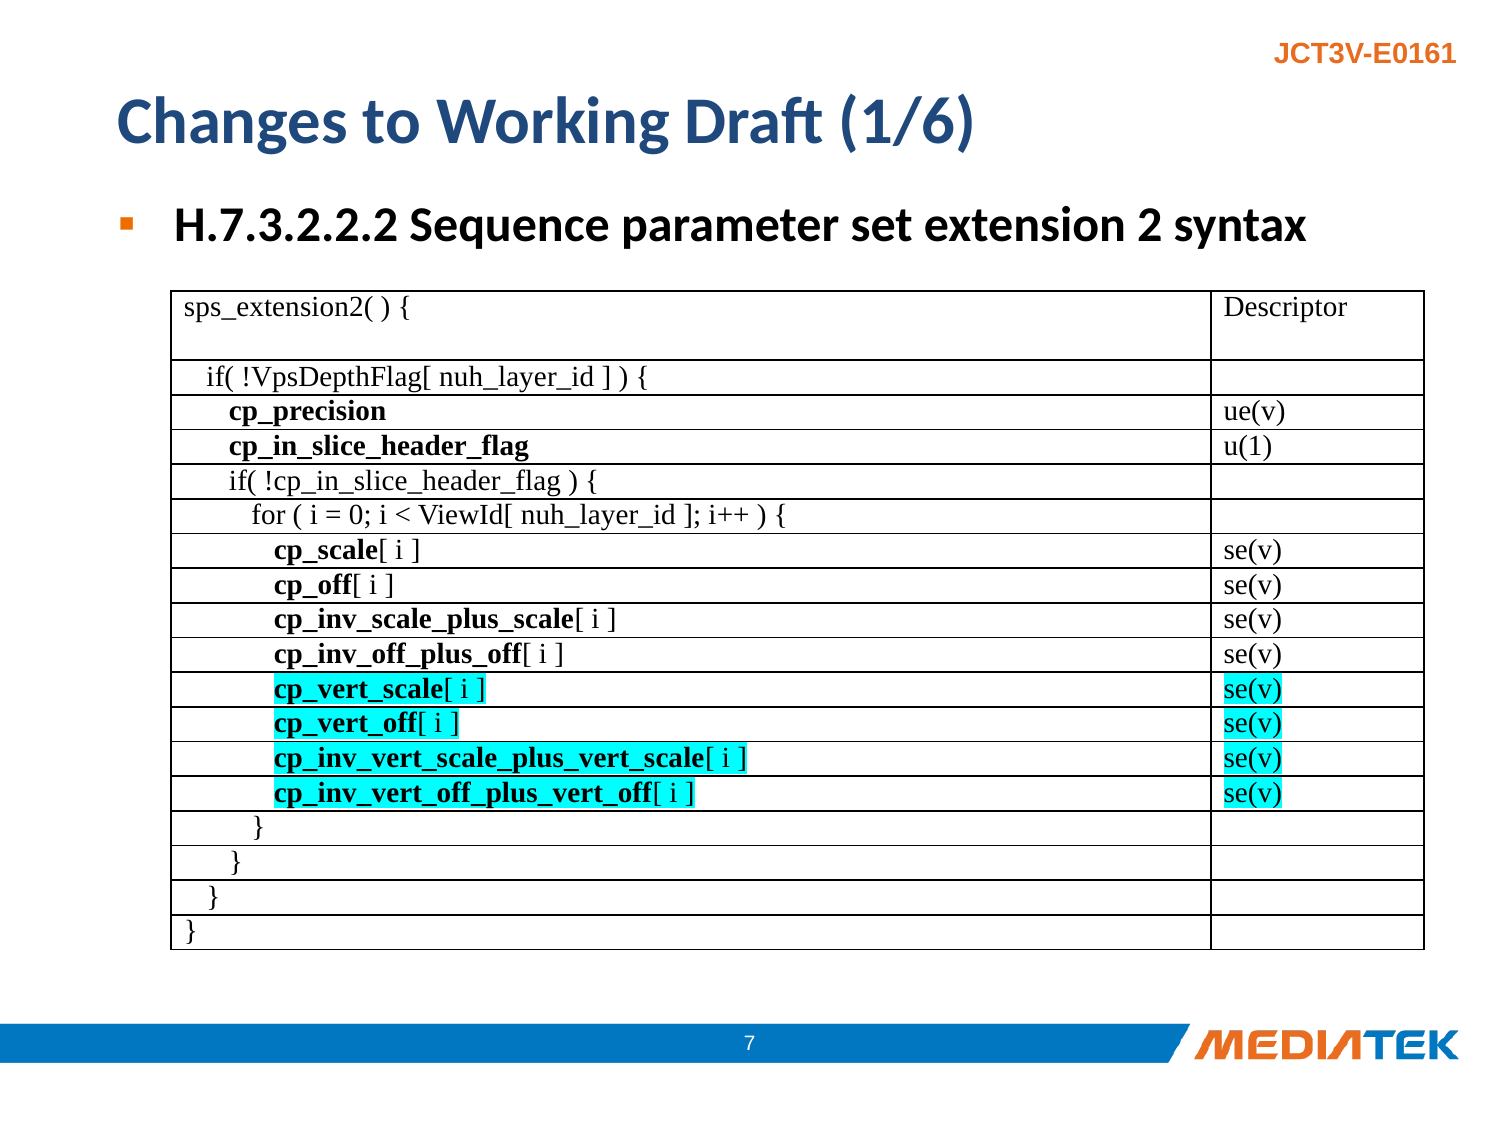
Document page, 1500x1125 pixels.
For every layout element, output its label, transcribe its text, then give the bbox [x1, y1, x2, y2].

table_header Descriptor [1212, 292, 1423, 359]
table_cell se(v) [1212, 708, 1423, 741]
table_cell se(v) [1212, 638, 1423, 671]
table_cell cp_precision [172, 396, 1210, 429]
title Changes to Working Draft (1/6) [101, 62, 1425, 172]
picture [789, 1023, 1459, 1063]
table_cell cp_vert_off[ i ] [172, 708, 1210, 741]
table_cell } [172, 846, 1210, 879]
table_cell se(v) [1212, 534, 1423, 567]
table_cell cp_off[ i ] [172, 569, 1210, 602]
table_cell [1212, 465, 1423, 498]
table_cell se(v) [1212, 742, 1423, 775]
table_cell } [172, 916, 1210, 949]
table_cell } [172, 881, 1210, 914]
table_cell if( !cp_in_slice_header_flag ) { [172, 465, 1210, 498]
table_cell [1212, 812, 1423, 845]
table_cell se(v) [1212, 604, 1423, 637]
table_cell ue(v) [1212, 396, 1423, 429]
table_cell if( !VpsDepthFlag[ nuh_layer_id ] ) { [172, 361, 1210, 394]
table_cell [1212, 361, 1423, 394]
table_cell } [172, 812, 1210, 845]
table_cell u(1) [1212, 430, 1423, 463]
table_cell [1212, 916, 1423, 949]
table_cell [1212, 846, 1423, 879]
table_cell cp_scale[ i ] [172, 534, 1210, 567]
table_cell se(v) [1212, 569, 1423, 602]
table_cell cp_inv_scale_plus_scale[ i ] [172, 604, 1210, 637]
table_cell cp_vert_scale[ i ] [172, 673, 1210, 706]
table_cell se(v) [1212, 673, 1423, 706]
picture [0, 1023, 711, 1063]
table_cell for ( i = 0; i < ViewId[ nuh_layer_id ]; i++ ) { [172, 500, 1210, 533]
table_cell cp_inv_vert_off_plus_vert_off[ i ] [172, 777, 1210, 810]
table_cell cp_inv_vert_scale_plus_vert_scale[ i ] [172, 742, 1210, 775]
table_cell [1212, 881, 1423, 914]
table_header sps_extension2( ) { [172, 292, 1210, 359]
table_cell cp_in_slice_header_flag [172, 430, 1210, 463]
table_cell [1212, 500, 1423, 533]
slide_number 6 [711, 1022, 789, 1090]
list H.7.3.2.2.2 Sequence parameter set extension 2 syntax [102, 184, 1425, 998]
table_cell cp_inv_off_plus_off[ i ] [172, 638, 1210, 671]
table_cell se(v) [1212, 777, 1423, 810]
